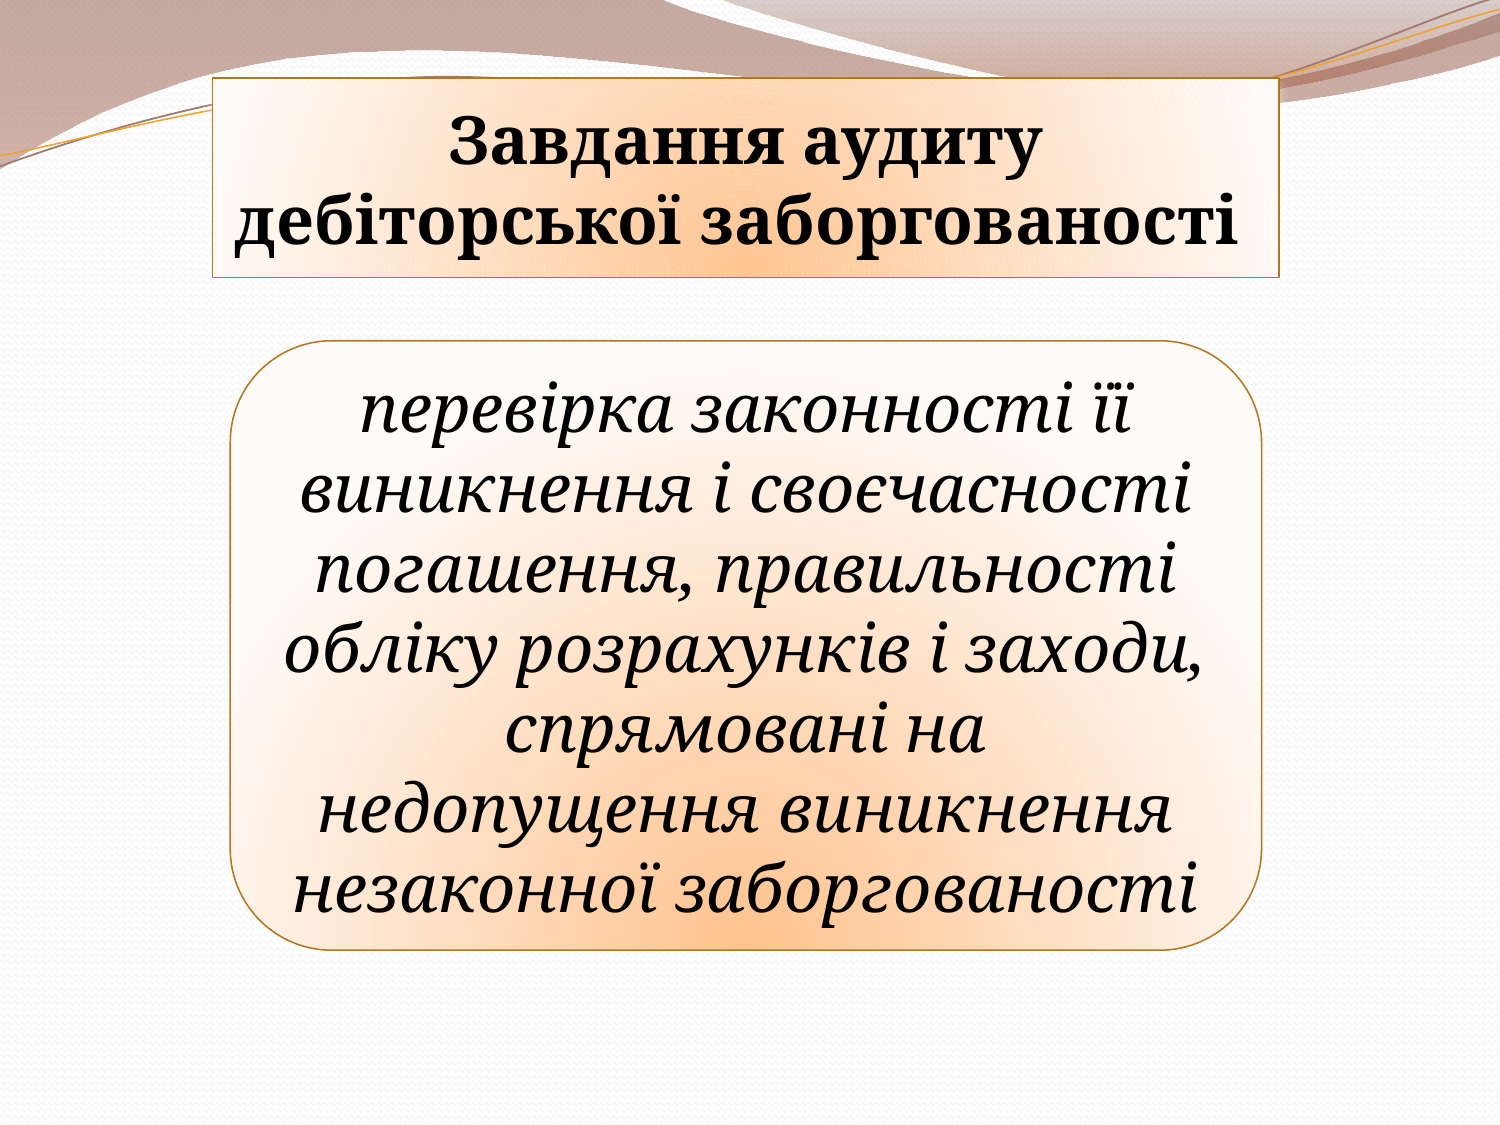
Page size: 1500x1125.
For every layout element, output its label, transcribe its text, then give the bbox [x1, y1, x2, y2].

text_box перевірка законності її виникнення і своєчасності погашення, правильності обліку розрахунків і заходи, спрямовані на недопущення виникнення незаконної заборгованості [229, 339, 1263, 951]
text_box Завдання аудиту дебіторської заборгованості [212, 77, 1280, 278]
